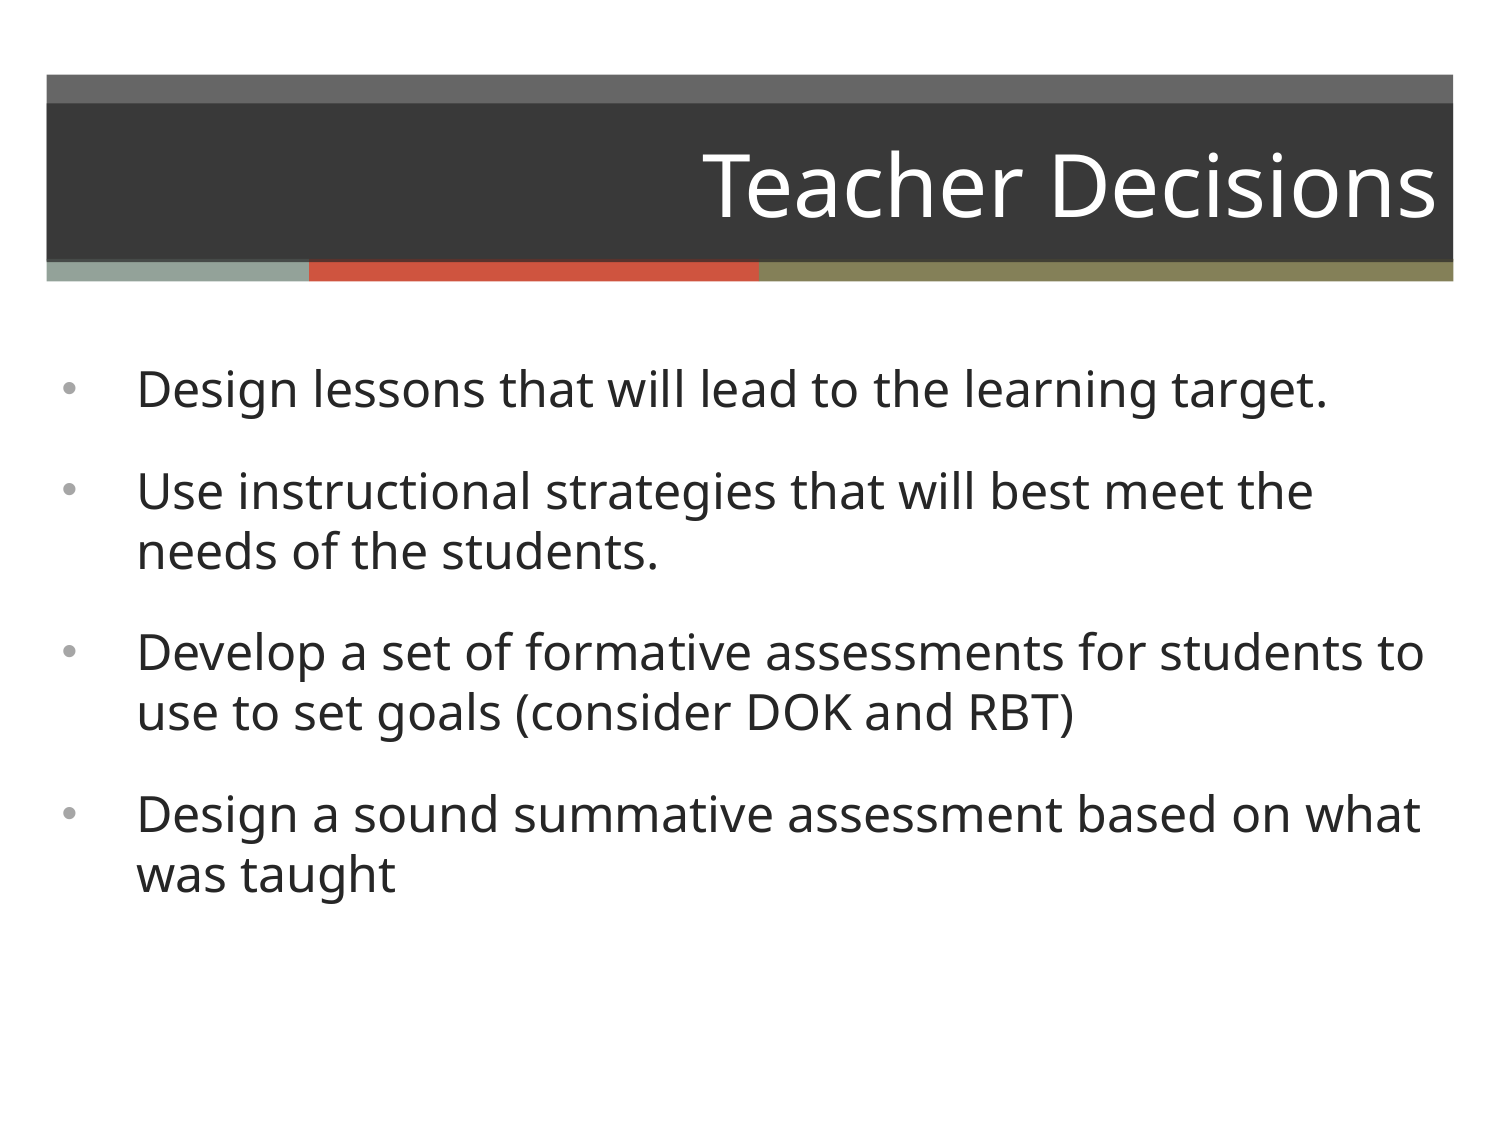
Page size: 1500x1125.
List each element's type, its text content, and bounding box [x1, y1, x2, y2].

list Design lessons that will lead to the learning target. Use instructional strategies that will best meet the needs of the students. Develop a set of formative assessments for students to use to set goals (consider DOK and RBT) Design a sound summative assessment based on what was taught [46, 350, 1454, 1005]
title Teacher Decisions [46, 103, 1454, 263]
